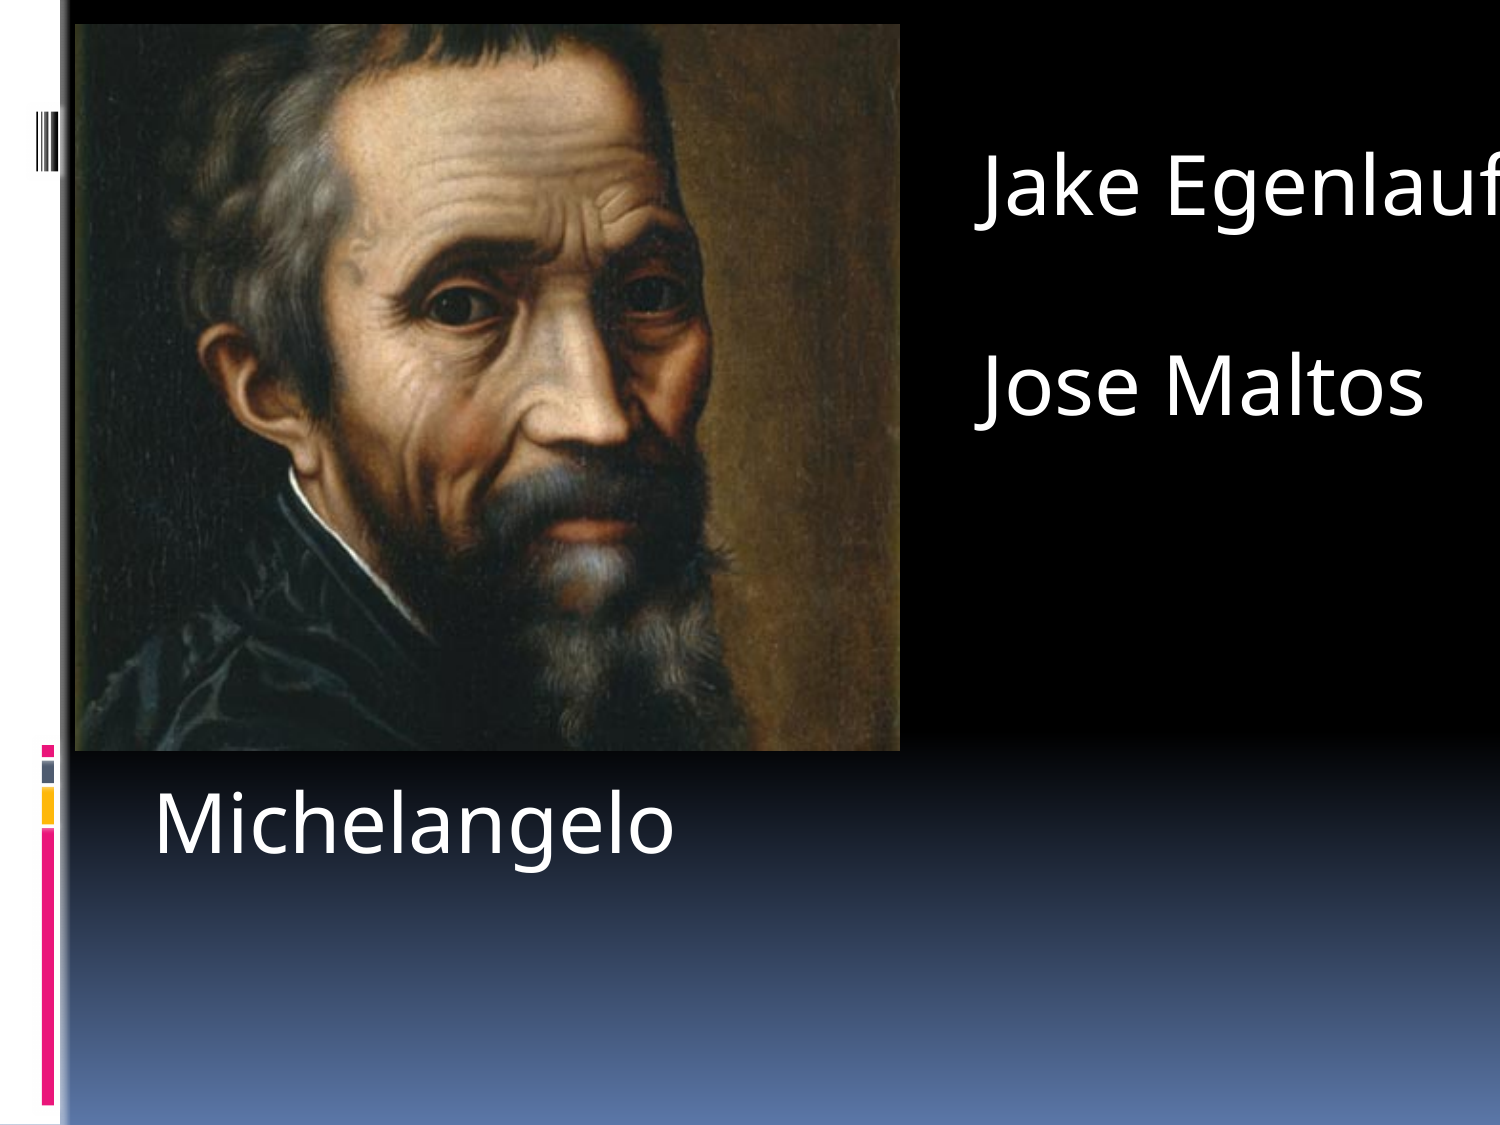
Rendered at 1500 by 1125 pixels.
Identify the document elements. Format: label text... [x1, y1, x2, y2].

text_box Jake Egenlauf Jose Maltos [966, 125, 1500, 440]
text_box Michelangelo [137, 762, 700, 878]
text_box [10, 0, 384, 171]
picture [74, 24, 901, 752]
